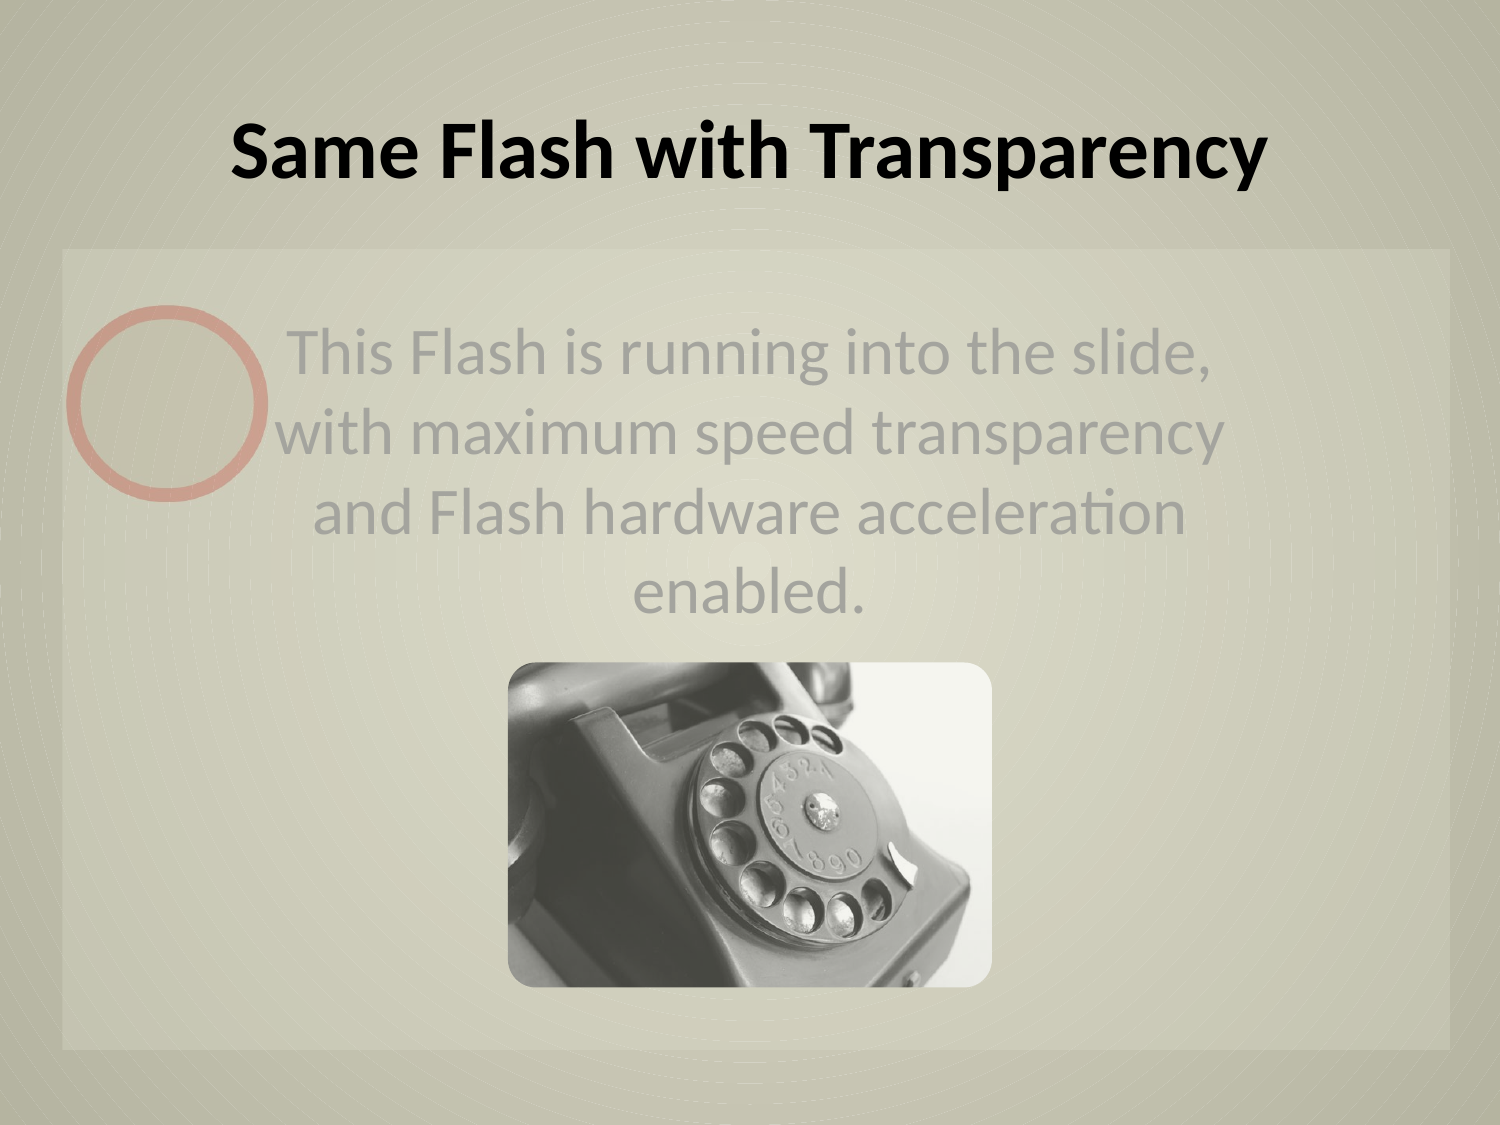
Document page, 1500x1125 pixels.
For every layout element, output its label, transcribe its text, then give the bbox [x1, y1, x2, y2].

text_box [60, 248, 1452, 1052]
title Same Flash with Transparency [112, 50, 1388, 241]
picture [507, 662, 993, 988]
